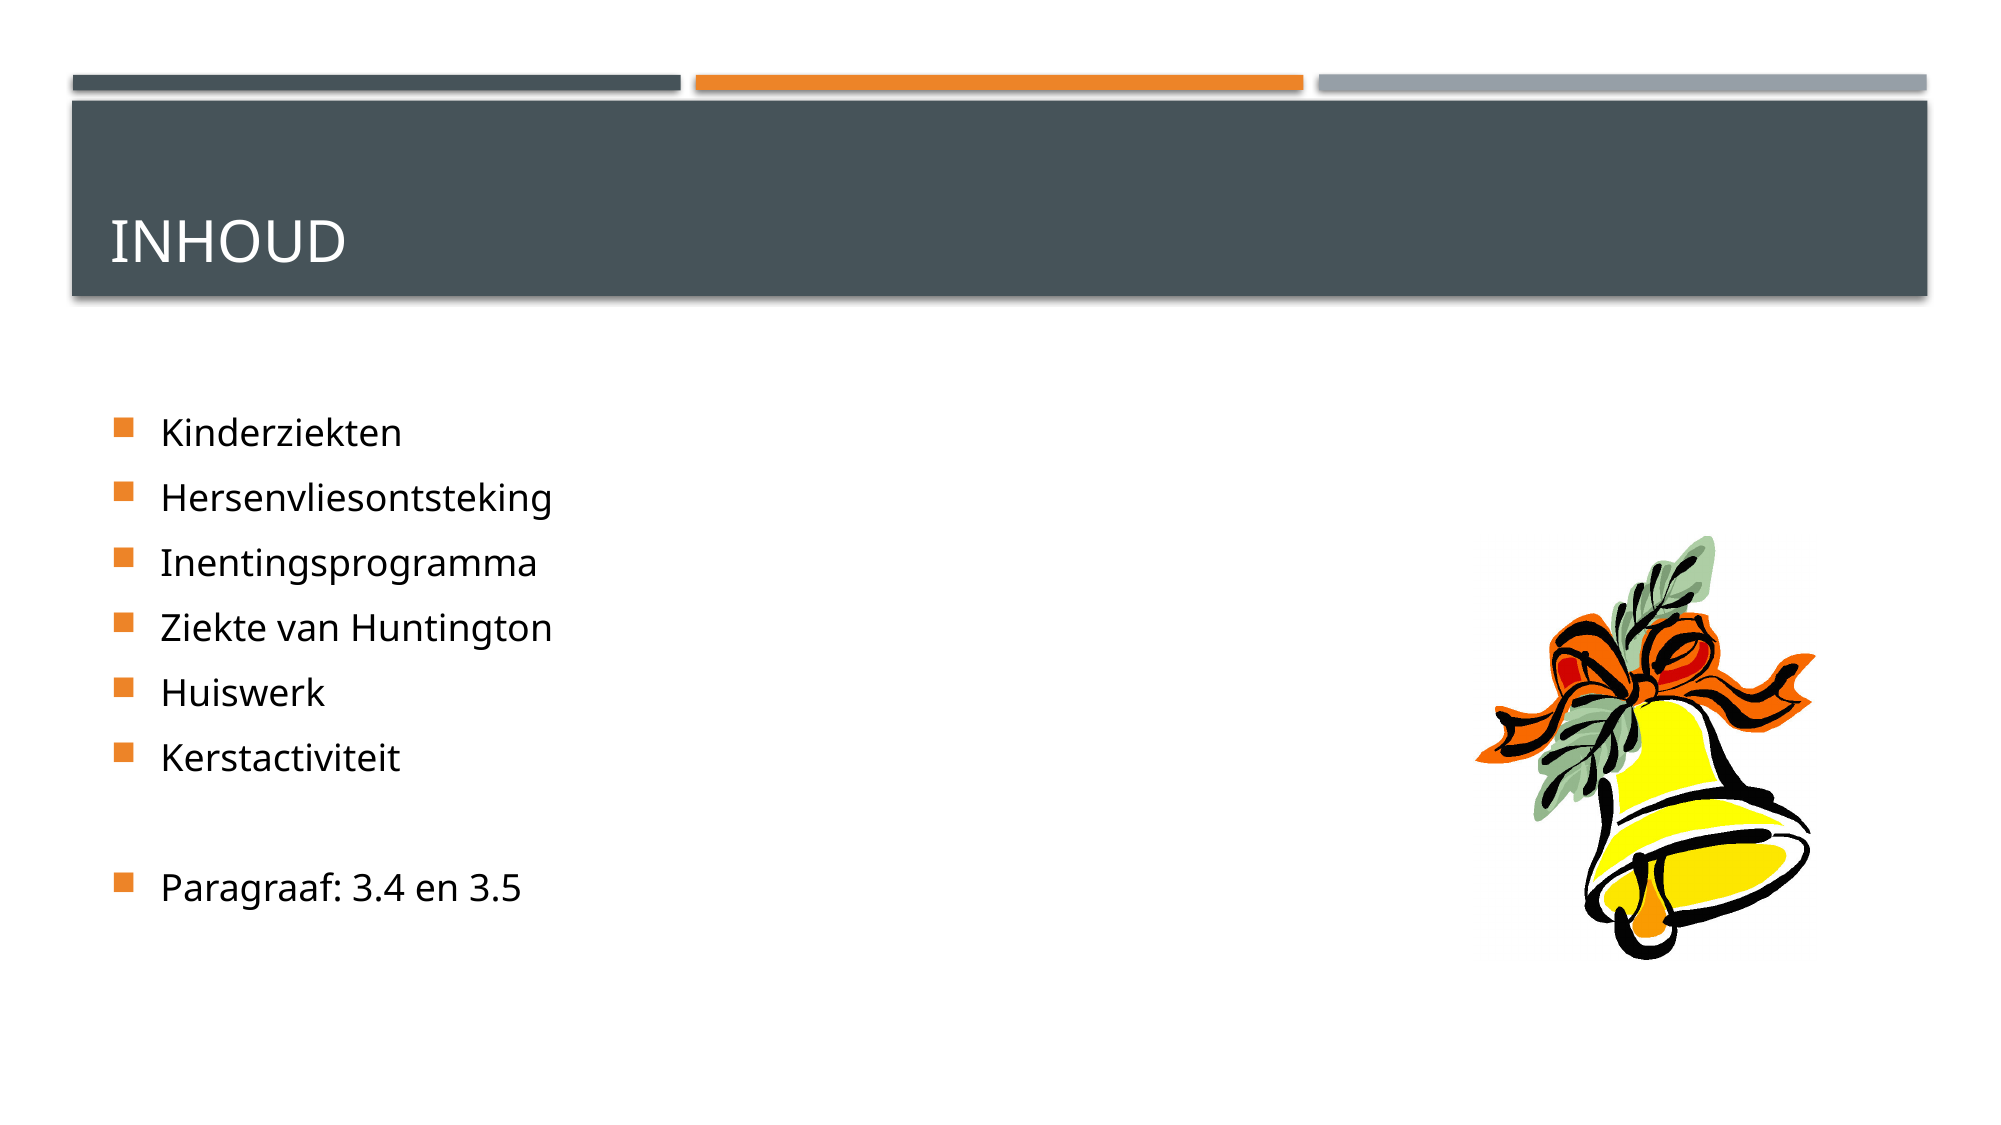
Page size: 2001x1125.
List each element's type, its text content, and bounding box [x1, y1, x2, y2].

title inhoud [95, 115, 1905, 282]
picture [1472, 534, 1818, 962]
list Kinderziekten Hersenvliesontsteking Inentingsprogramma Ziekte van Huntington Huiswerk Kerstactiviteit Paragraaf: 3.4 en 3.5 [95, 357, 1905, 962]
